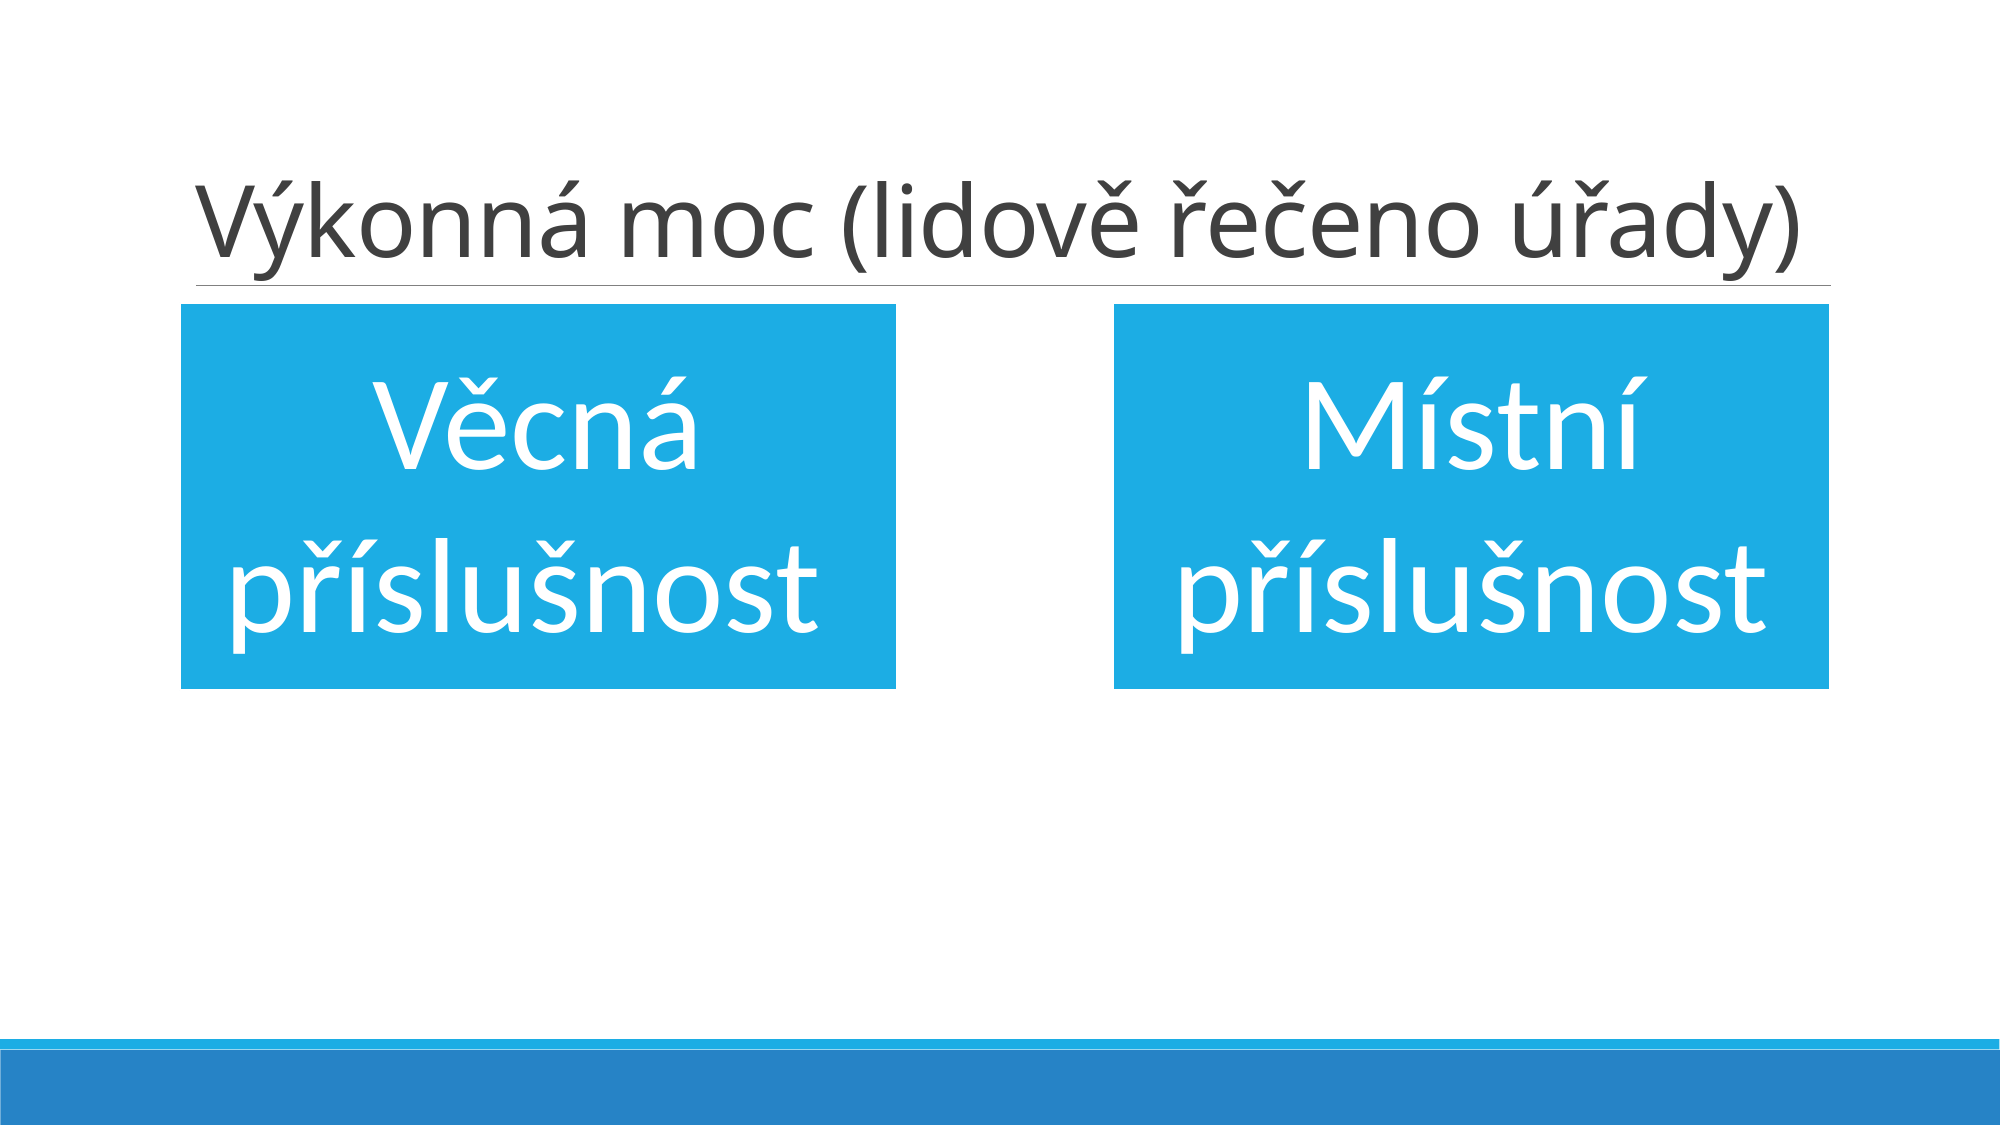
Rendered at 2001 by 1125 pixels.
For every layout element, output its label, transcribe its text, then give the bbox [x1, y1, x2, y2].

title Výkonná moc (lidově řečeno úřady) [180, 47, 1830, 285]
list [179, 302, 1831, 964]
